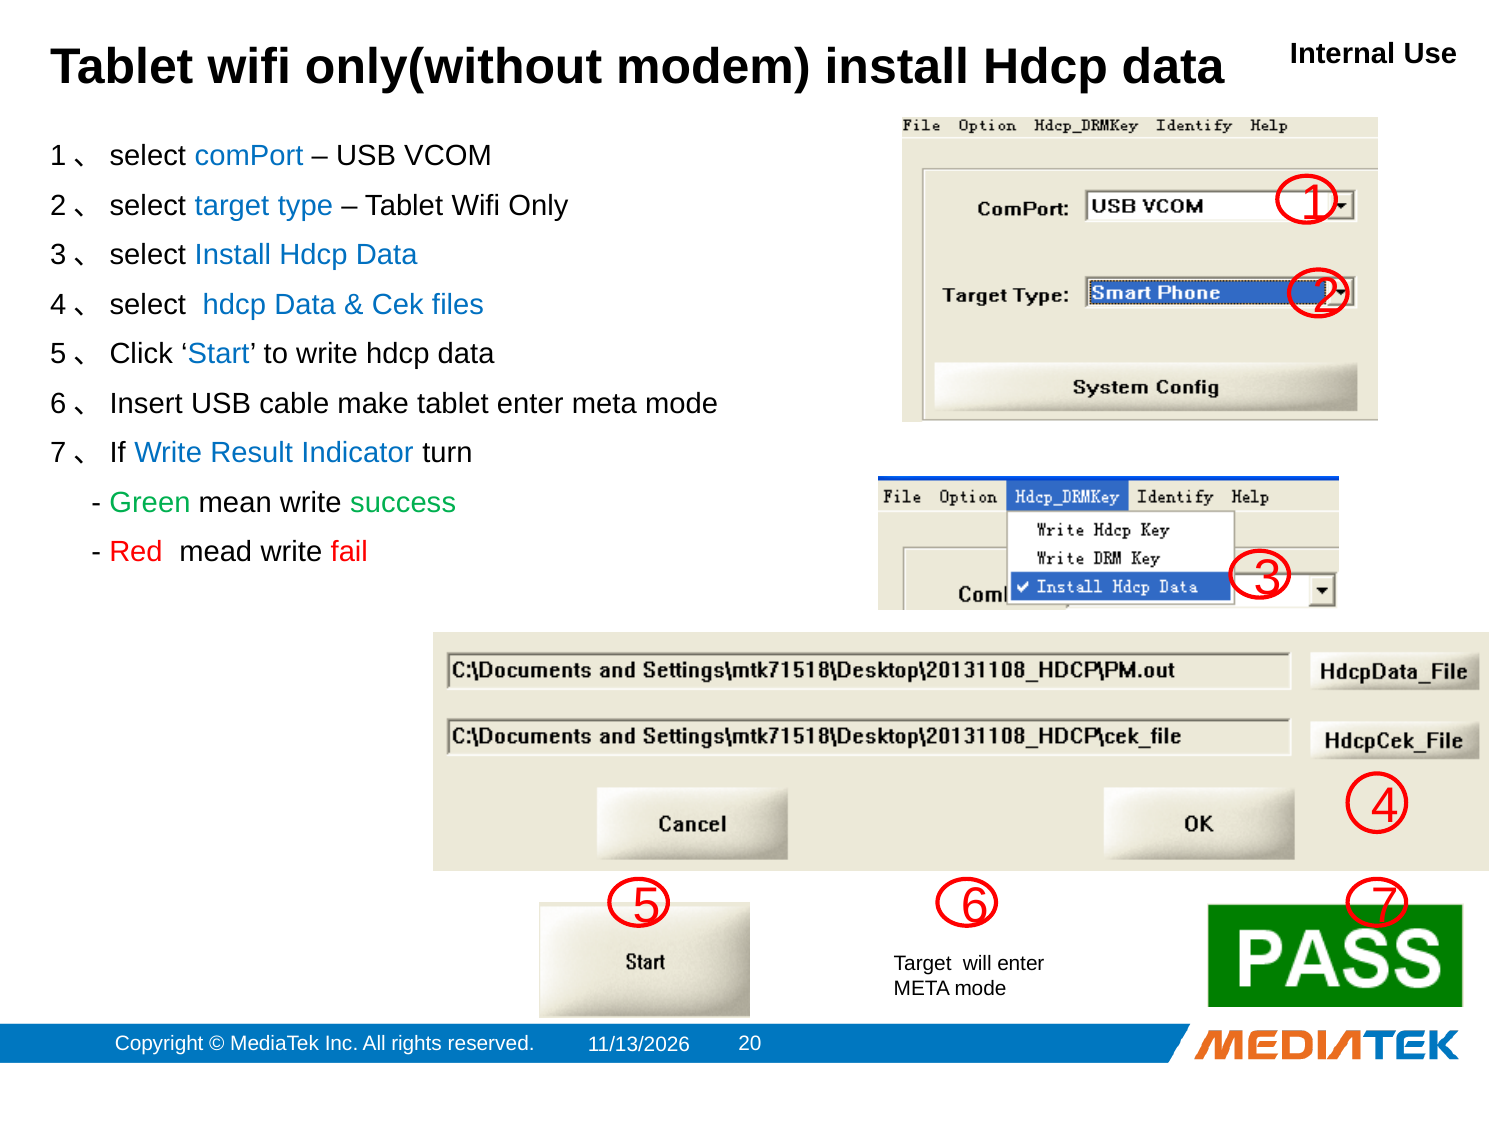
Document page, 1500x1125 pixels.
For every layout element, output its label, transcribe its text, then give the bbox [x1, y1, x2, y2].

picture [538, 902, 751, 1019]
picture [878, 476, 1339, 610]
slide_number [573, 1025, 711, 1090]
picture [433, 632, 1489, 871]
footer Copyright © MediaTek Inc. All rights reserved. [99, 1022, 573, 1090]
list 1、select comPort – USB VCOM 2、select target type – Tablet Wifi Only 3、select Install Hdcp Data 4、select hdcp Data & Cek files 5、Click ‘Start’ to write hdcp data 6、Insert USB cable make tablet enter meta mode 7、If Write Result Indicator turn - Green mean write success - Red mead write fail [34, 128, 1477, 1020]
picture [1206, 902, 1464, 1008]
picture [902, 116, 1378, 423]
title Tablet wifi only(without modem) install Hdcp data [34, 8, 1358, 118]
text_box 6 [935, 880, 999, 928]
picture [0, 1023, 99, 1063]
text_box 7 [1345, 880, 1409, 900]
slide_number 19 [711, 1022, 789, 1090]
picture [789, 1023, 1459, 1063]
text_box Target will enter META mode [878, 942, 1079, 1007]
text_box 5 [607, 880, 670, 900]
